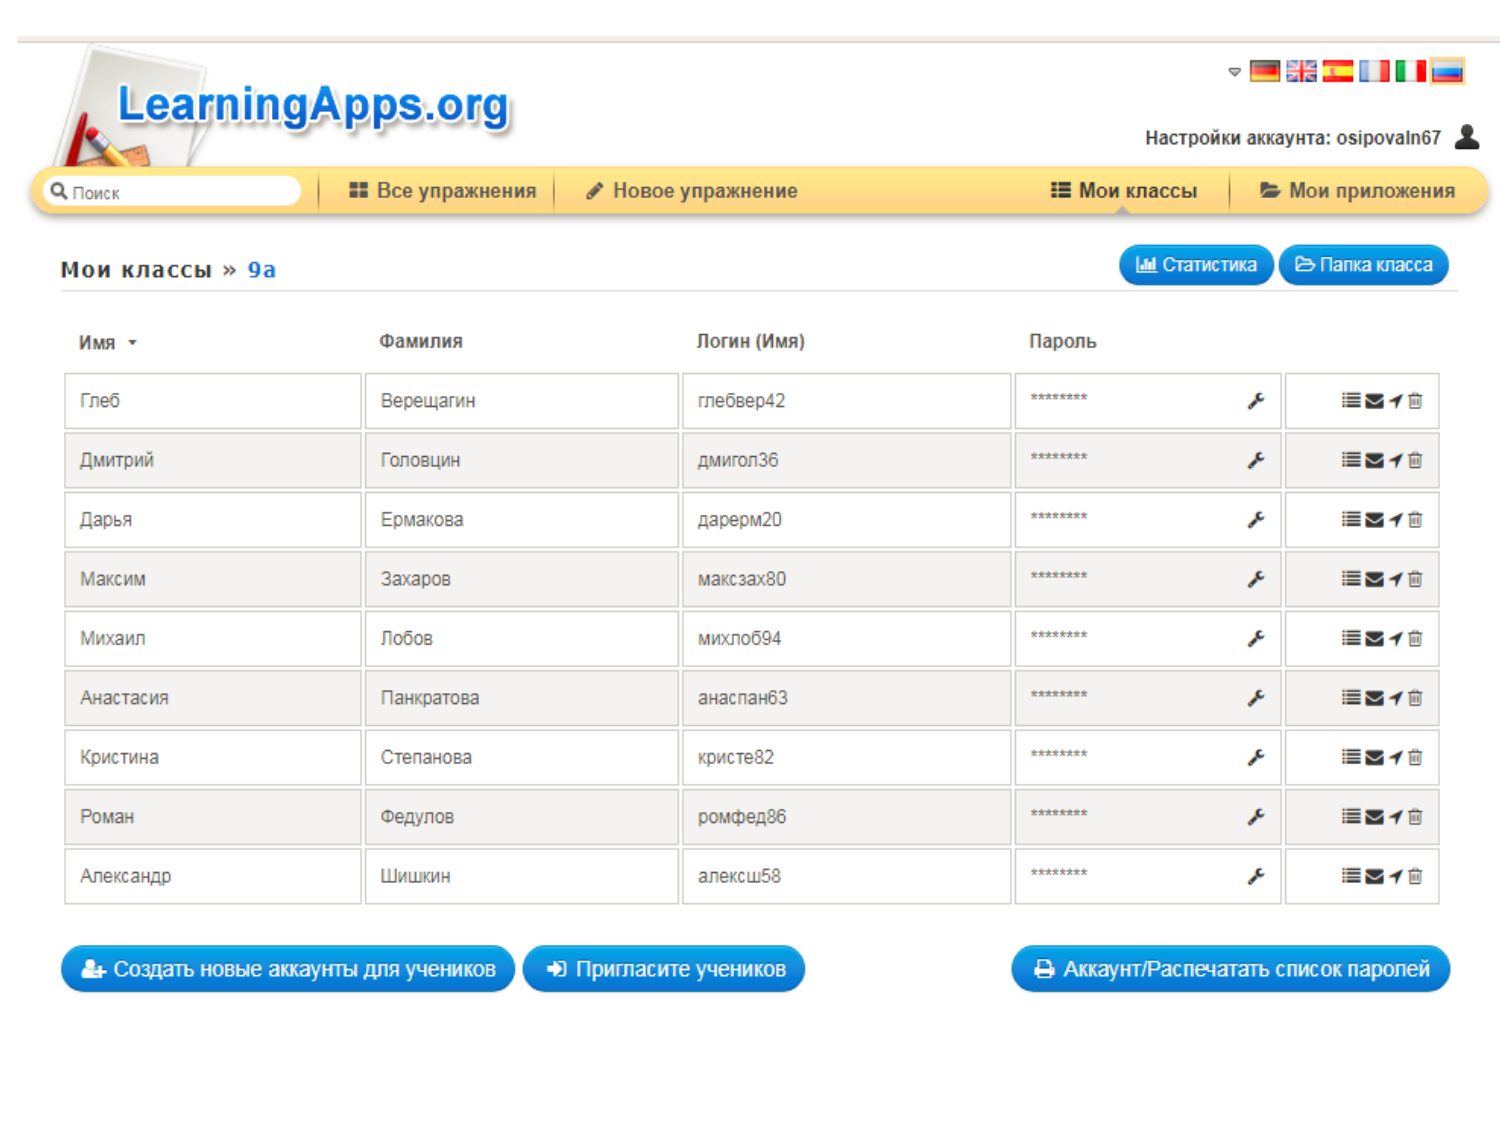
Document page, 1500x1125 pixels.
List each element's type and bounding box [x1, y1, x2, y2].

picture [17, 36, 1500, 1021]
